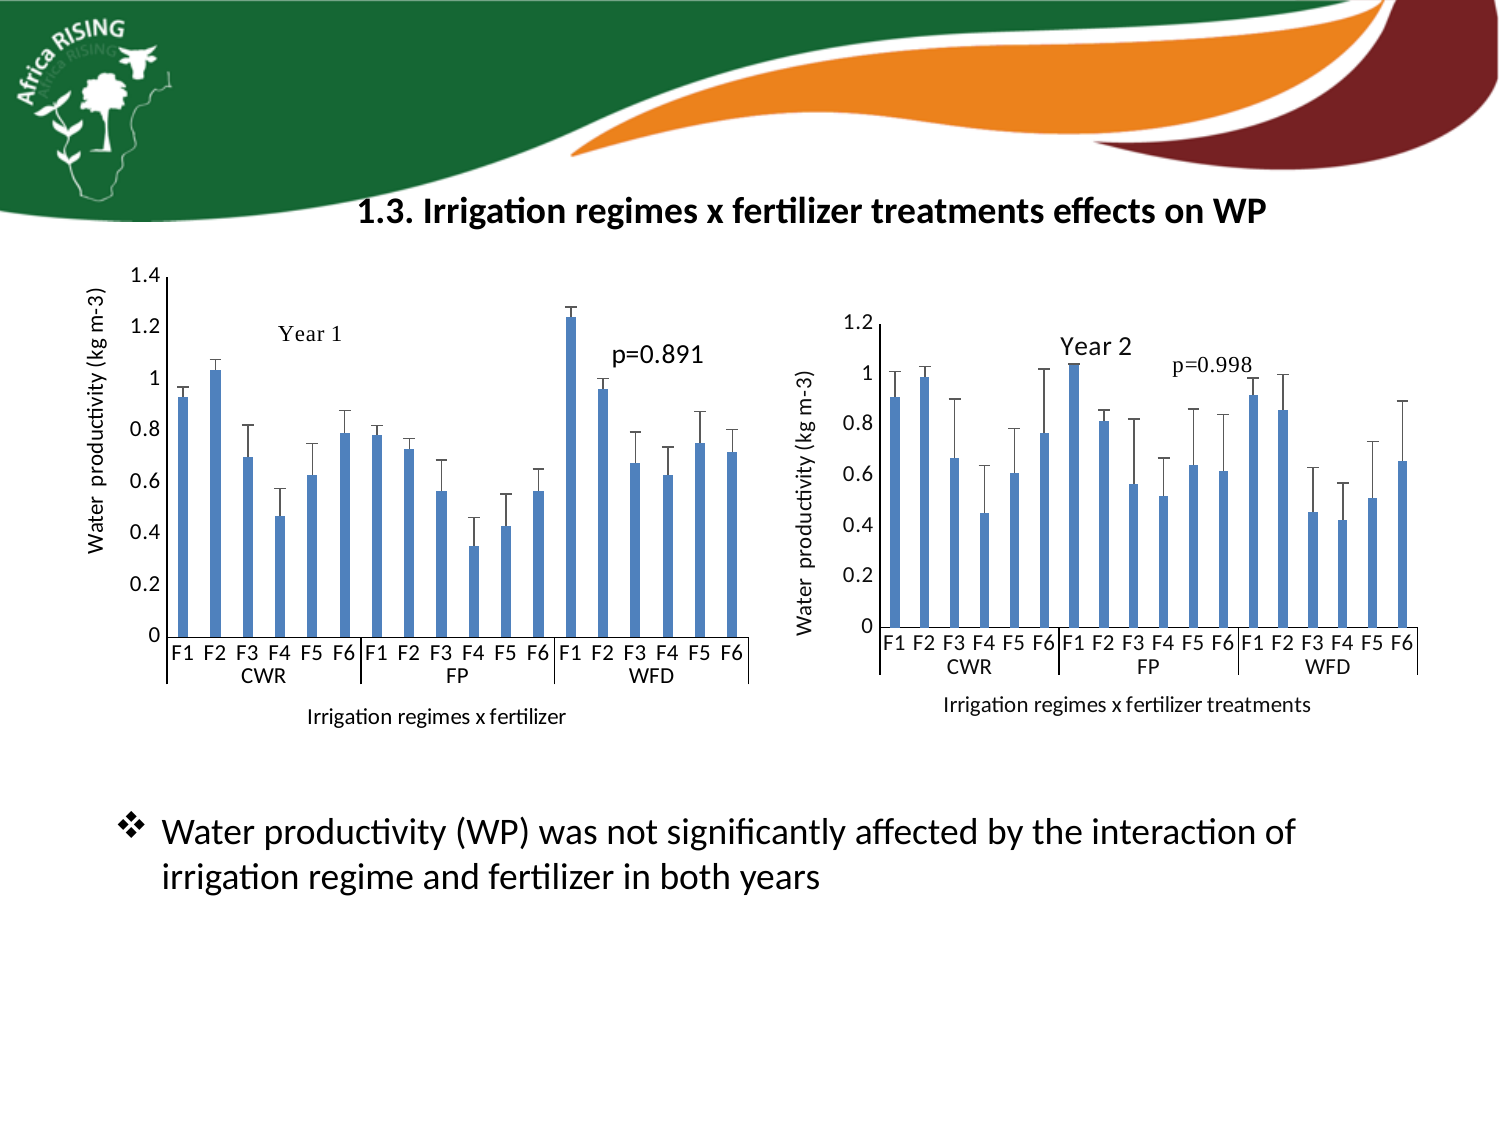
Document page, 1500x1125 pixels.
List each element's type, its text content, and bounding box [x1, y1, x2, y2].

chart [787, 312, 1438, 738]
chart [74, 262, 763, 763]
picture [0, 0, 1499, 222]
text_box 1.3. Irrigation regimes x fertilizer treatments effects on WP [341, 156, 1442, 239]
text_box Water productivity (WP) was not significantly affected by the interaction of irrigation regime and fertilizer in both years [99, 799, 1363, 905]
